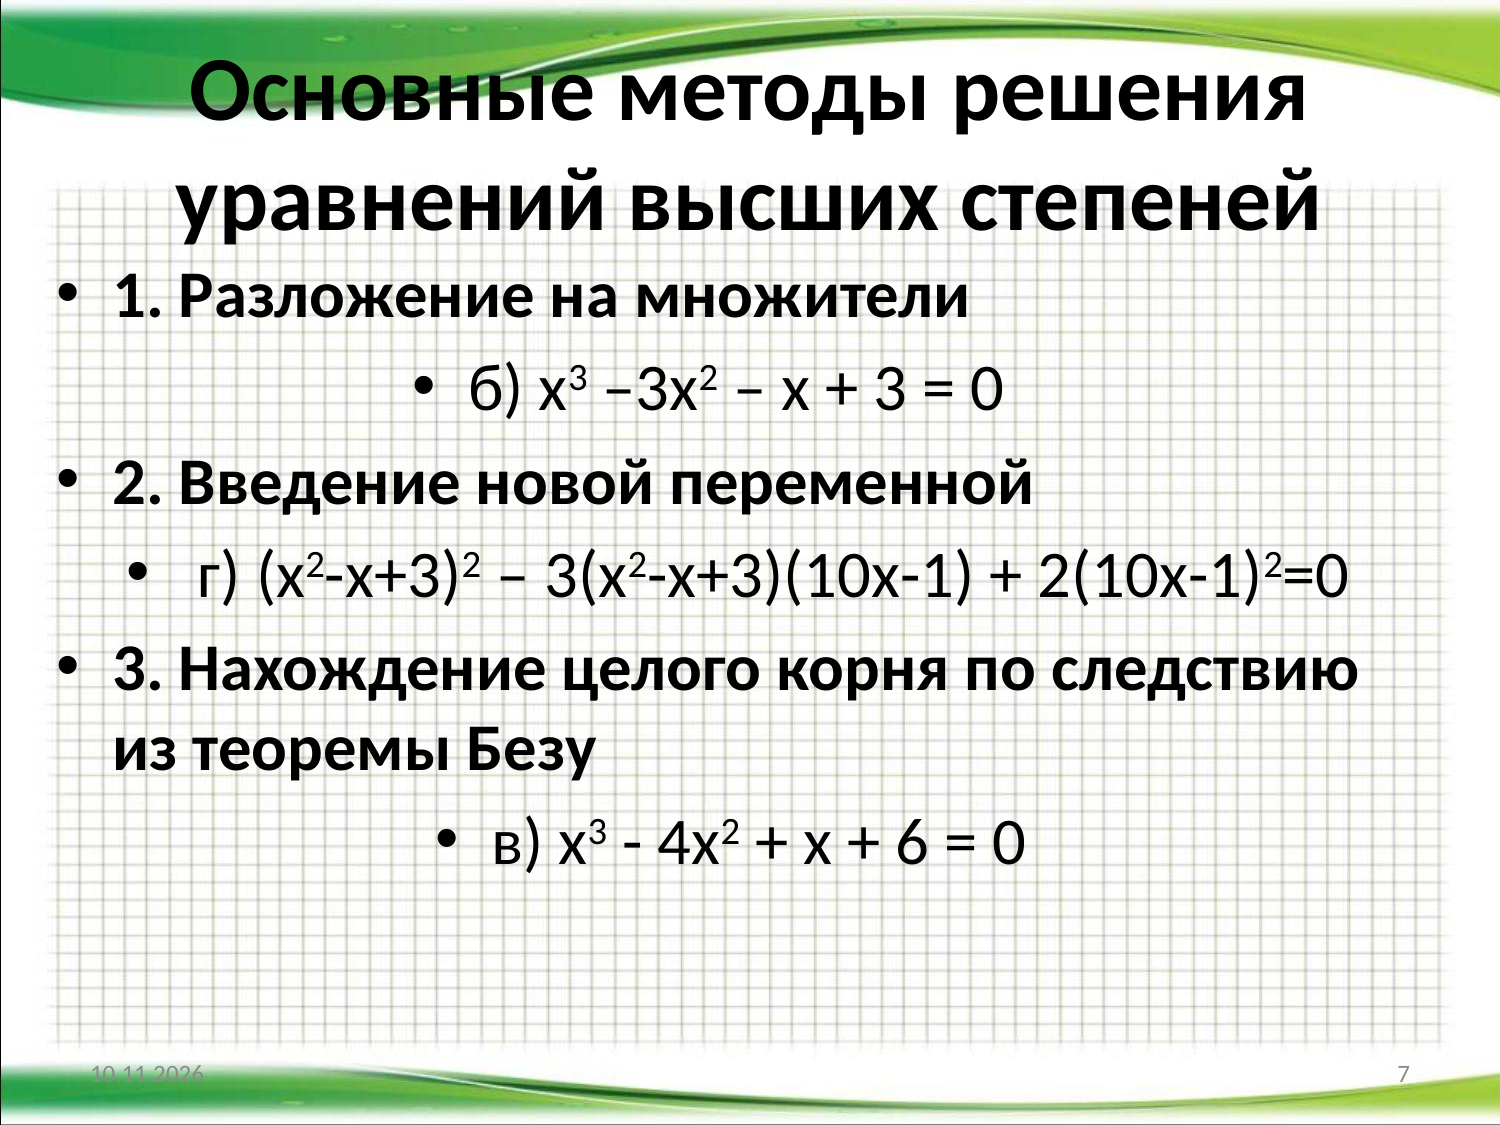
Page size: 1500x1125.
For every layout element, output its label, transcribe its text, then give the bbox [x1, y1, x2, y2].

title Основные методы решения уравнений высших степеней [75, 45, 1425, 233]
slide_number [75, 1042, 425, 1103]
slide_number 7 [1074, 1042, 1425, 1103]
picture [0, 0, 1500, 1125]
text_box 1. Разложение на множители б) х3 –3х2 – х + 3 = 0 2. Введение новой переменной г) (х2-х+3)2 – 3(х2-х+3)(10х-1) + 2(10х-1)2=0 3. Нахождение целого корня по следствию из теоремы Безу в) х3 - 4х2 + х + 6 = 0 [41, 243, 1436, 1005]
